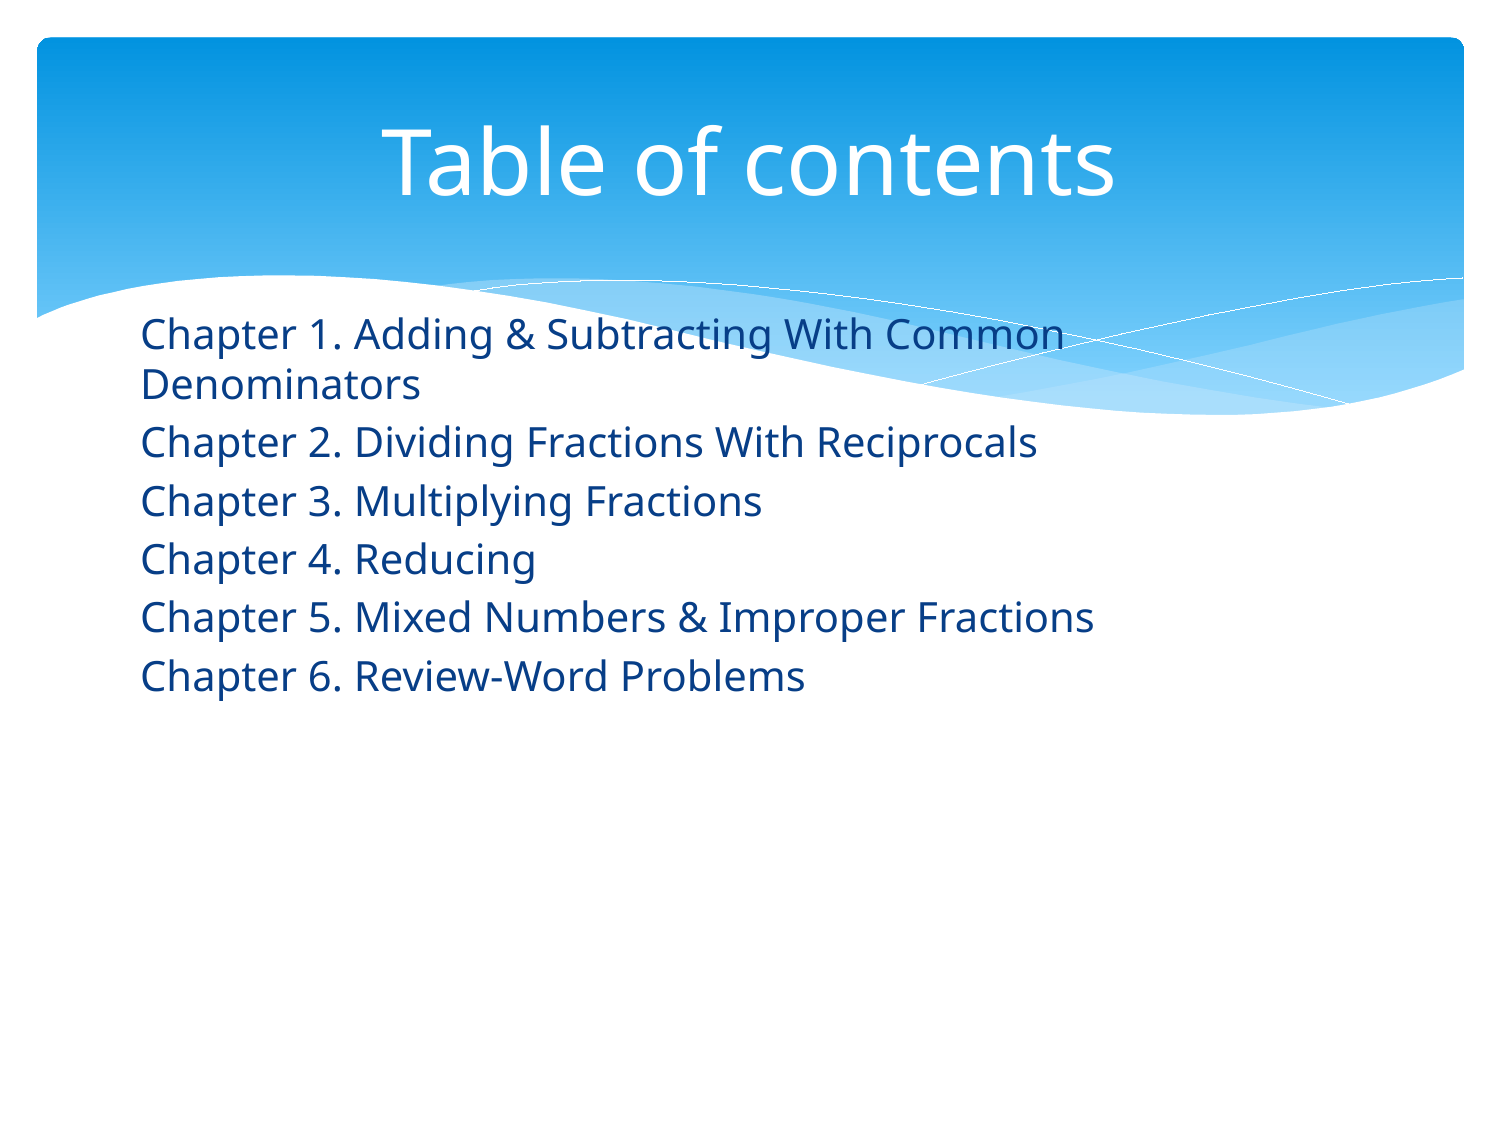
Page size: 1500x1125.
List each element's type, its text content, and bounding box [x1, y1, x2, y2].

list Chapter 1. Adding & Subtracting With Common Denominators Chapter 2. Dividing Fractions With Reciprocals Chapter 3. Multiplying Fractions Chapter 4. Reducing Chapter 5. Mixed Numbers & Improper Fractions Chapter 6. Review-Word Problems [125, 299, 1341, 1013]
title Table of contents [75, 55, 1425, 261]
